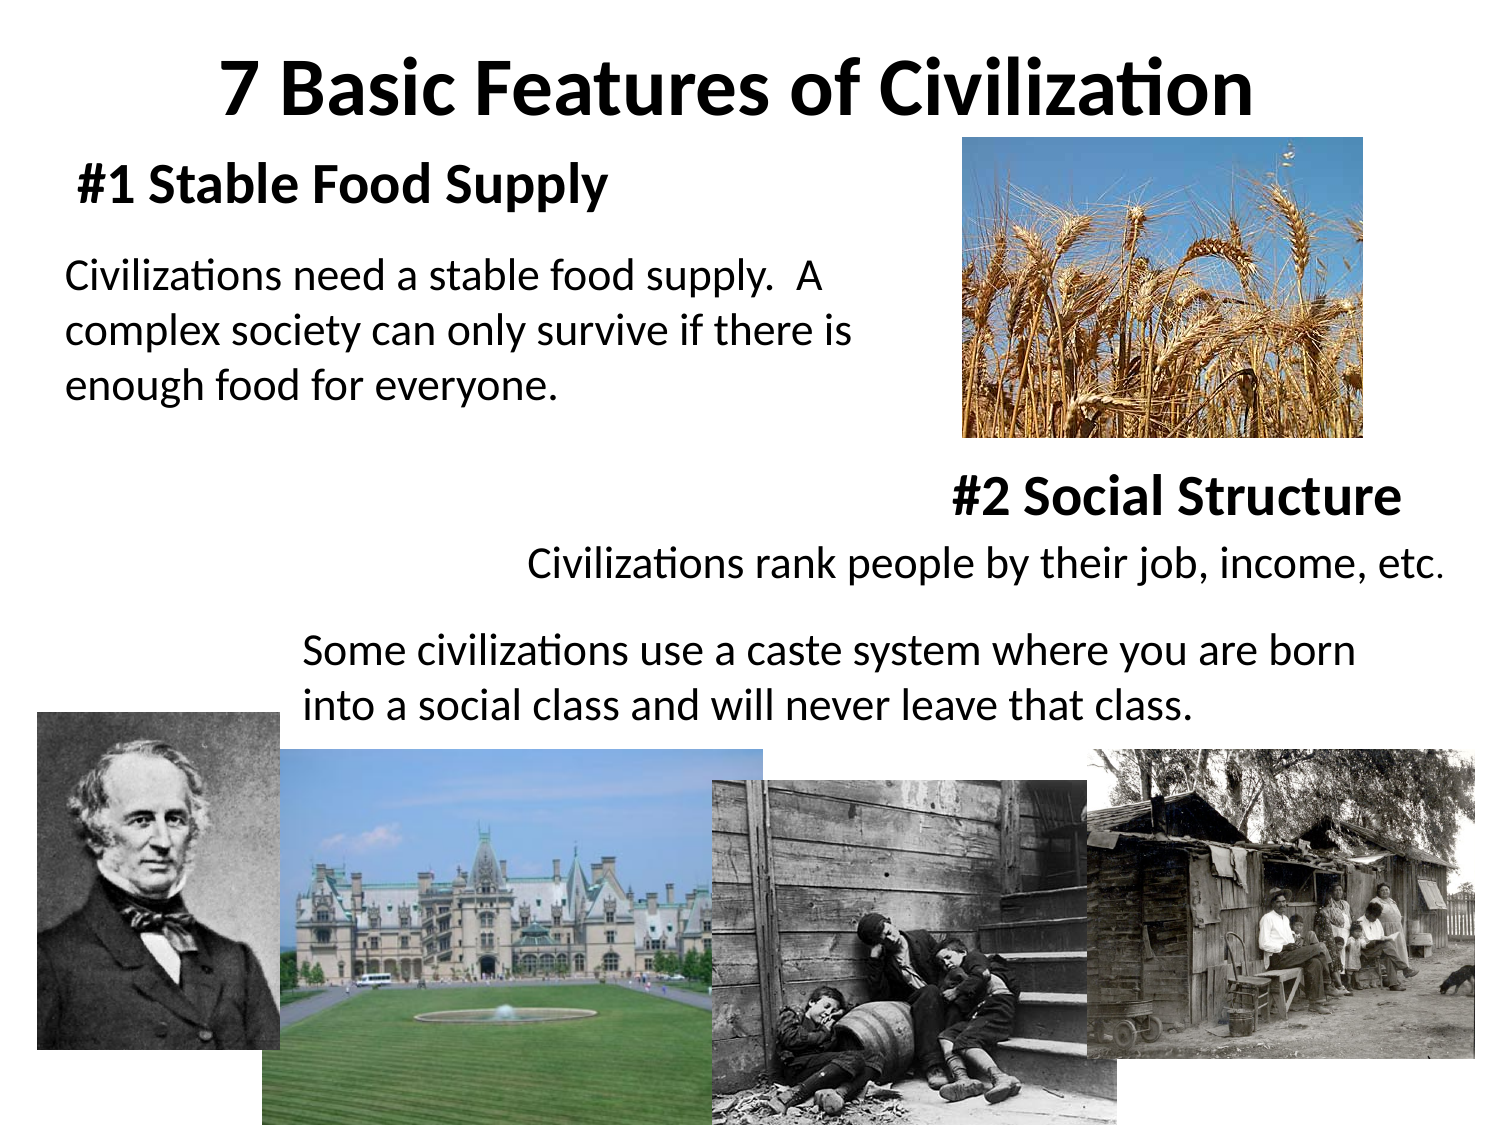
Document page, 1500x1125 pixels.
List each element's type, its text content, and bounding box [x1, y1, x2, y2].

text_box #2 Social Structure [937, 450, 1438, 525]
picture [962, 137, 1363, 438]
picture [37, 712, 1476, 1125]
text_box Civilizations rank people by their job, income, etc. [512, 525, 1463, 595]
text_box 7 Basic Features of Civilization [62, 24, 1413, 140]
text_box Some civilizations use a caste system where you are born into a social class and will never leave that class. [287, 612, 1450, 738]
text_box #1 Stable Food Supply [62, 140, 675, 223]
text_box Civilizations need a stable food supply. A complex society can only survive if there is enough food for everyone. [50, 237, 957, 418]
